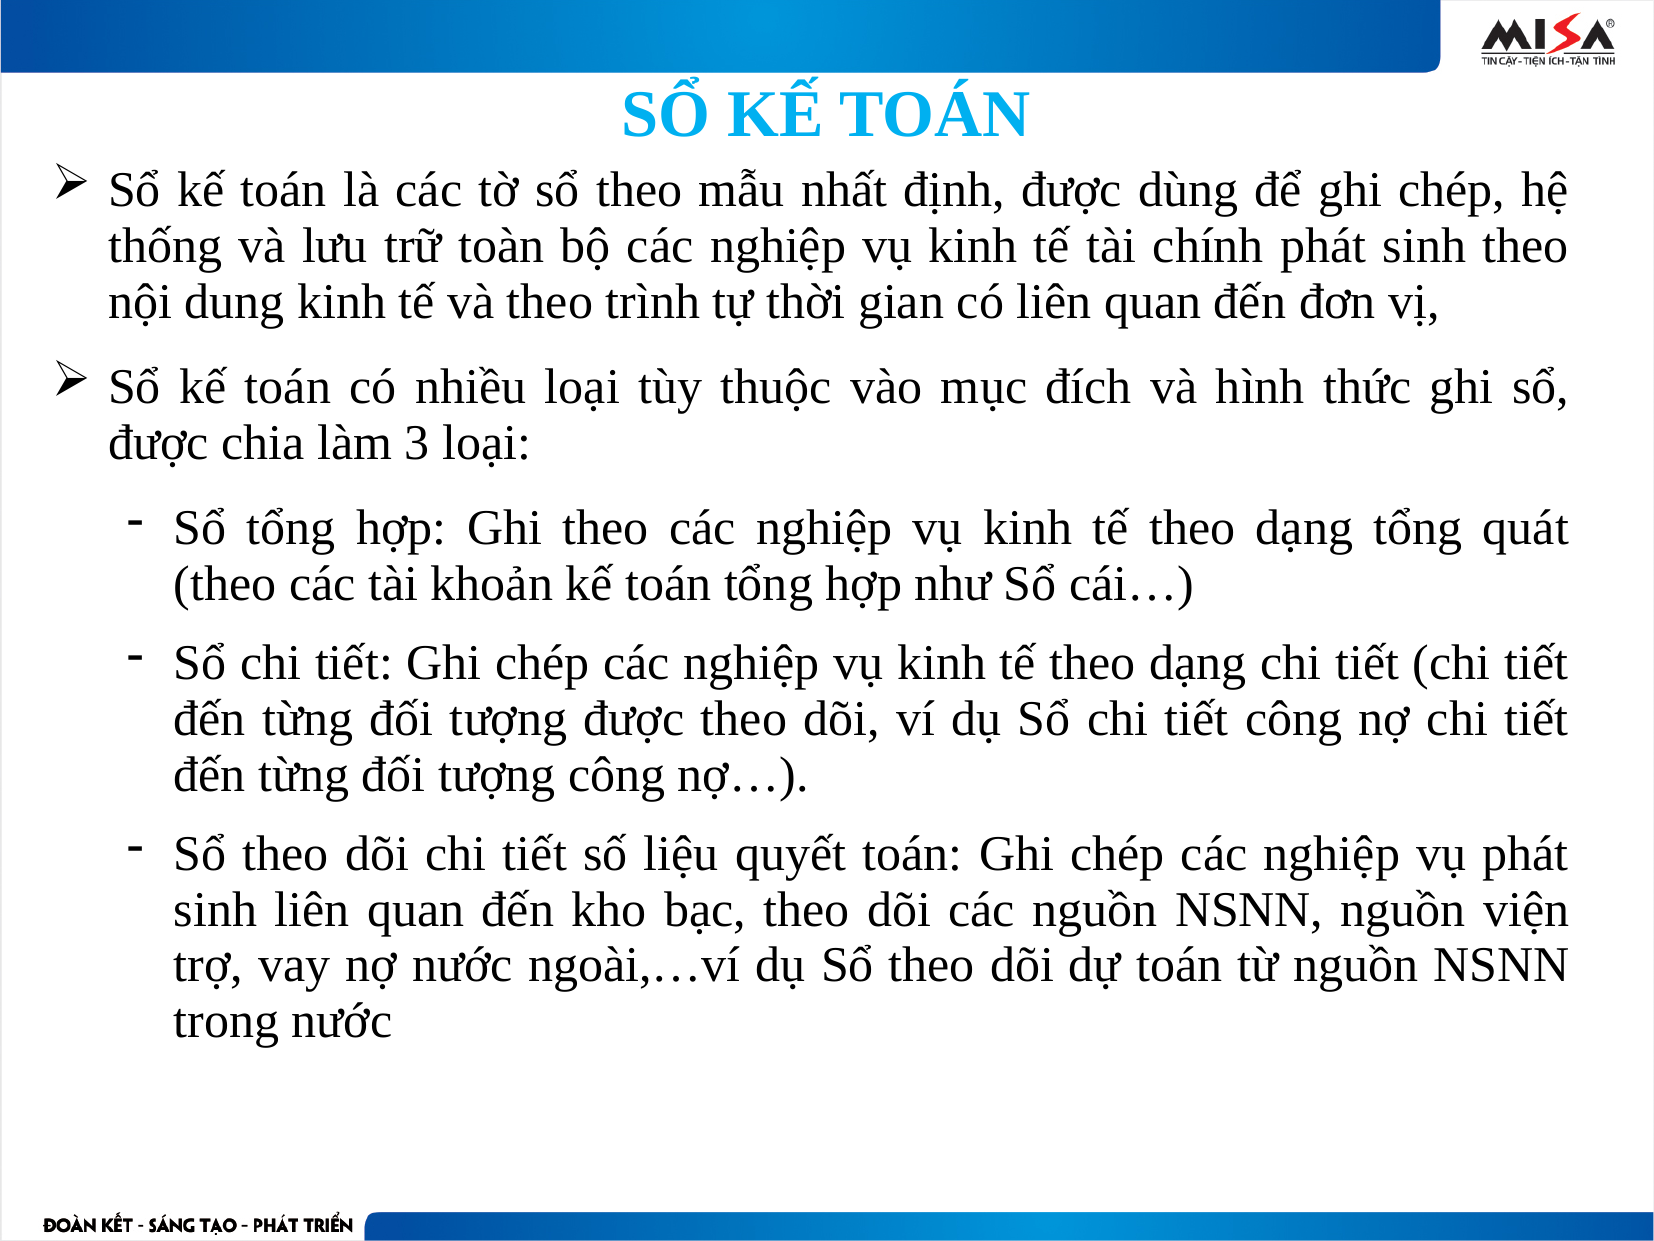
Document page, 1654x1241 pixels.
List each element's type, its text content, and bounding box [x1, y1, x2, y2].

title SỔ KẾ TOÁN [82, 57, 1571, 157]
list Sổ kế toán là các tờ sổ theo mẫu nhất định, được dùng để ghi chép, hệ thống và lưu trữ toàn bộ các nghiệp vụ kinh tế tài chính phát sinh theo nội dung kinh tế và theo trình tự thời gian có liên quan đến đơn vị, Sổ kế toán có nhiều loại tùy thuộc vào mục đích và hình thức ghi sổ, được chia làm 3 loại: Sổ tổng hợp: Ghi theo các nghiệp vụ kinh tế theo dạng tổng quát (theo các tài khoản kế toán tổng hợp như Sổ cái…) Sổ chi tiết: Ghi chép các nghiệp vụ kinh tế theo dạng chi tiết (chi tiết đến từng đối tượng được theo dõi, ví dụ Sổ chi tiết công nợ chi tiết đến từng đối tượng công nợ…). Sổ theo dõi chi tiết số liệu quyết toán: Ghi chép các nghiệp vụ phát sinh liên quan đến kho bạc, theo dõi các nguồn NSNN, nguồn viện trợ, vay nợ nước ngoài,…ví dụ Sổ theo dõi dự toán từ nguồn NSNN trong nước [51, 157, 1571, 1171]
picture [0, 0, 1654, 1241]
